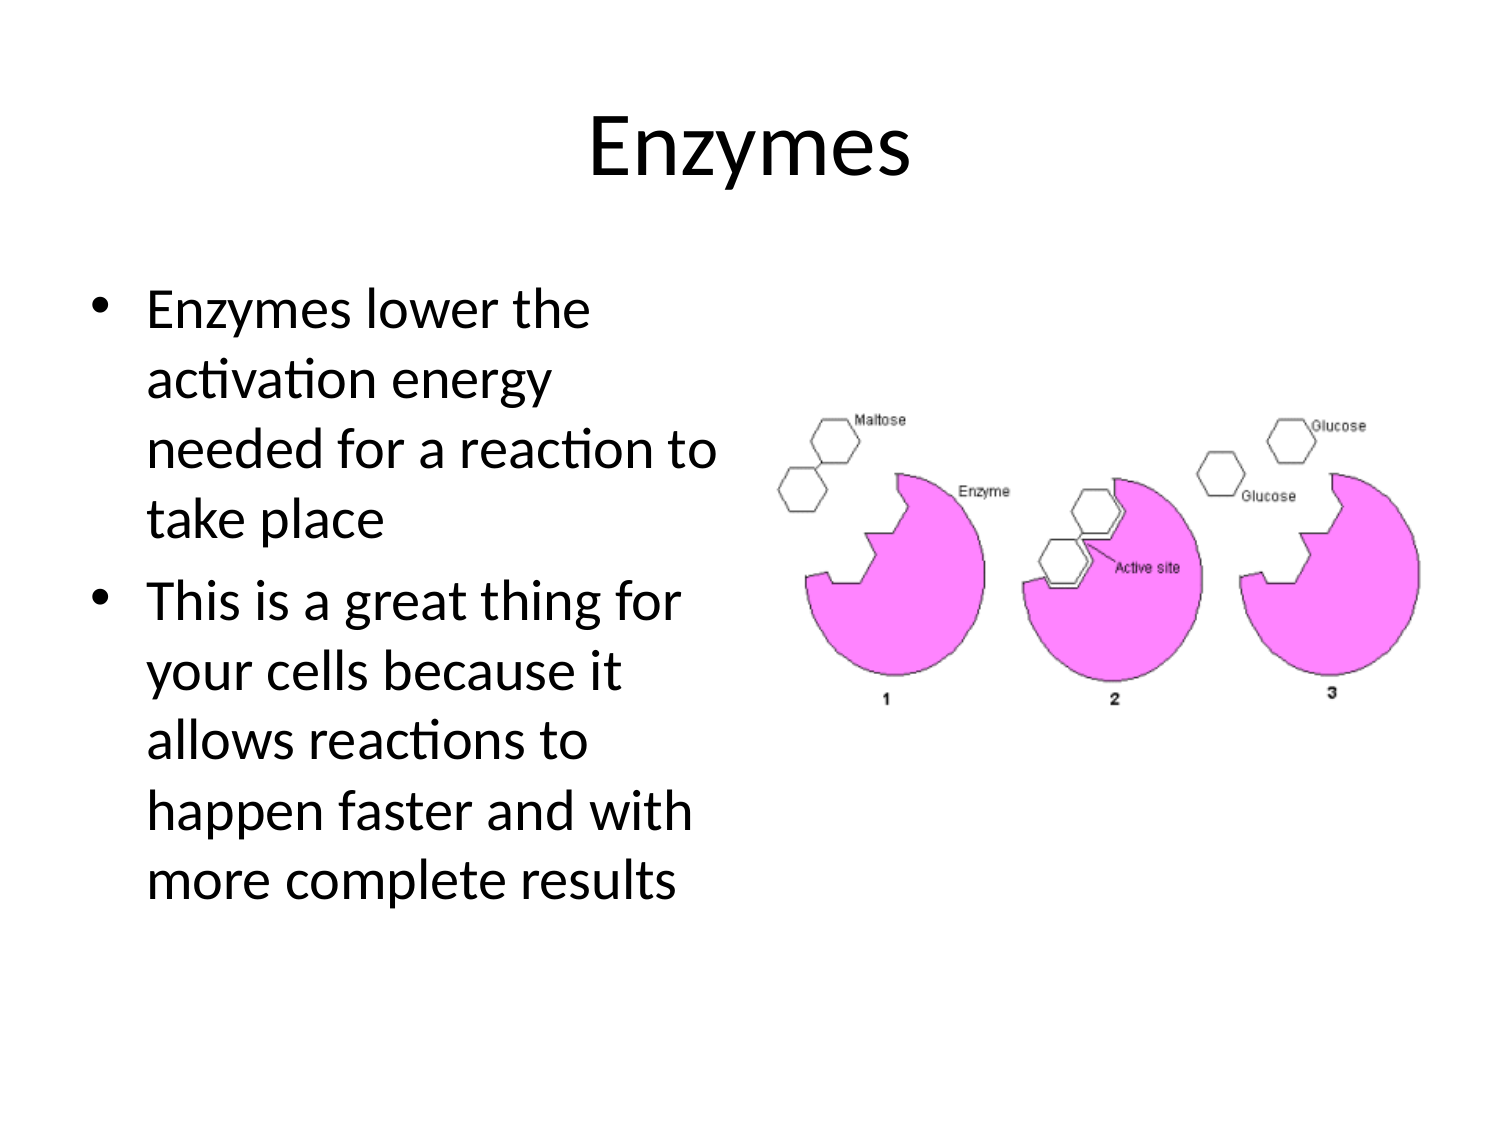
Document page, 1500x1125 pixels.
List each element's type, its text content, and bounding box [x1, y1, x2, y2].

title Enzymes [75, 45, 1425, 233]
list Enzymes lower the activation energy needed for a reaction to take place This is a great thing for your cells because it allows reactions to happen faster and with more complete results [75, 262, 738, 1005]
picture [774, 412, 1432, 710]
